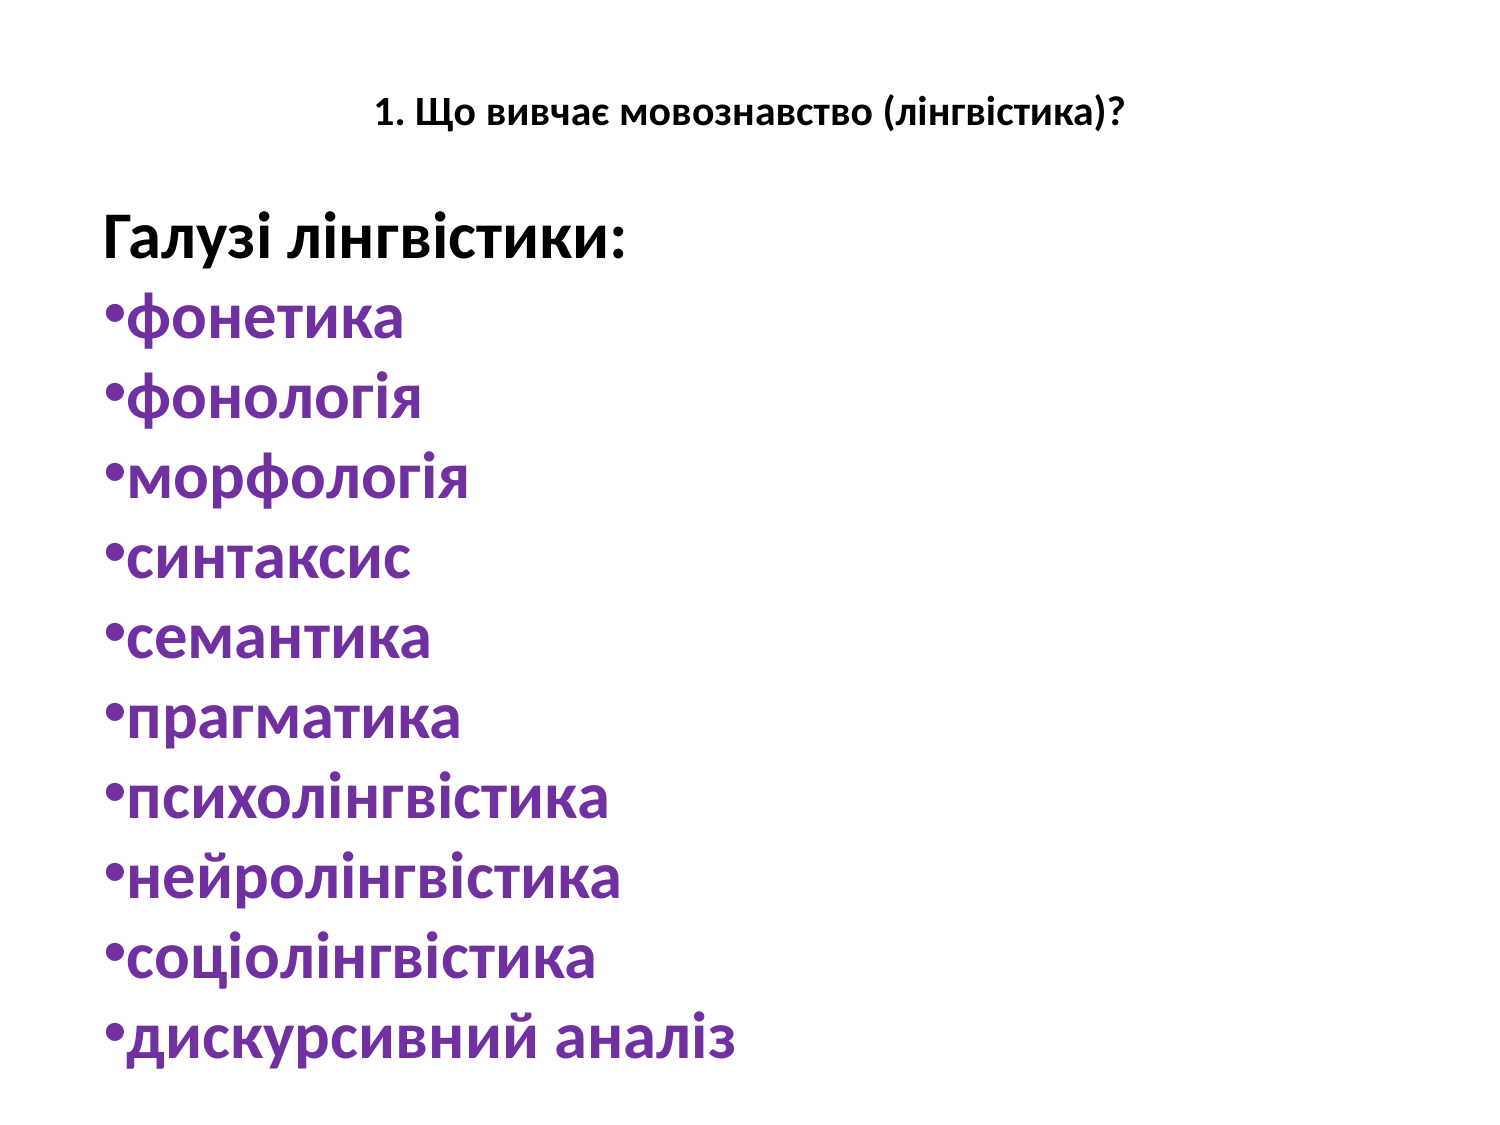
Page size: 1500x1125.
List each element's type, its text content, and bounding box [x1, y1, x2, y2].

text_box 1. Що вивчає мовознавство (лінгвістика)? [75, 45, 1425, 173]
text_box Галузі лінгвістики: фонетика фонологія морфологія синтаксис семантика прагматика психолінгвістика нейролінгвістика соціолінгвістика дискурсивний аналіз [88, 184, 1439, 993]
